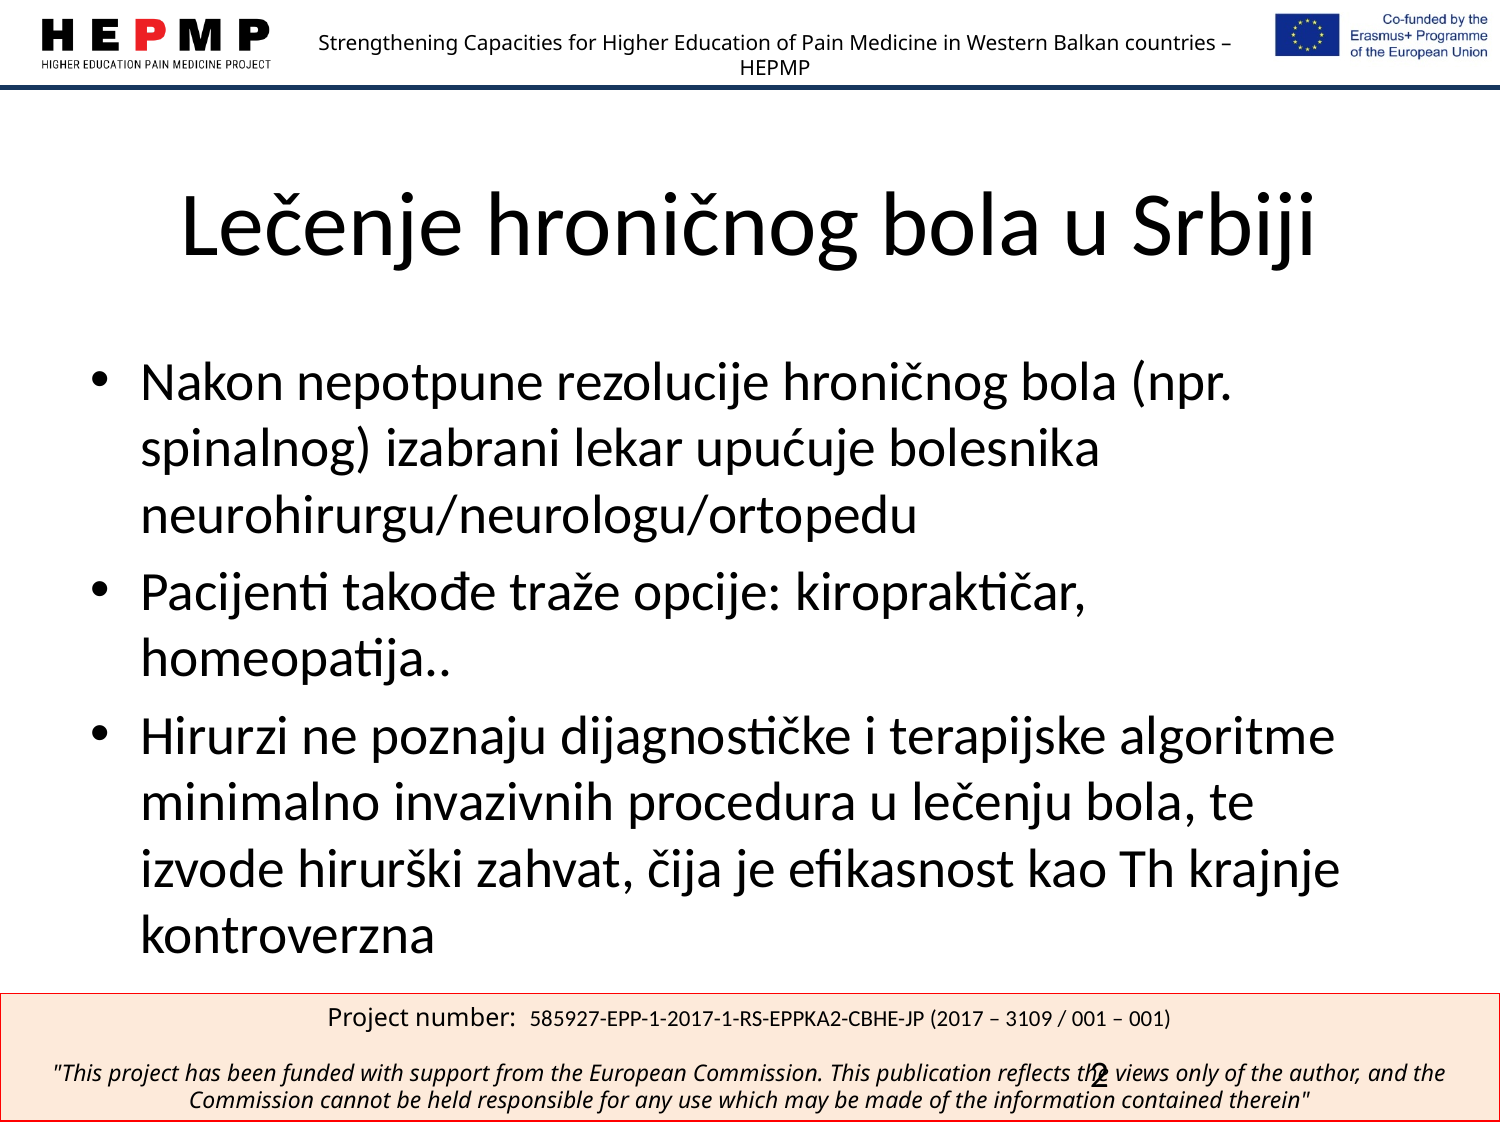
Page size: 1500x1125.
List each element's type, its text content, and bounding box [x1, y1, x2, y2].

title Lečenje hroničnog bola u Srbiji [75, 125, 1425, 313]
slide_number 2 [1074, 1042, 1425, 1103]
picture [0, 0, 300, 100]
picture [1262, 1, 1498, 69]
list Nakon nepotpune rezolucije hroničnog bola (npr. spinalnog) izabrani lekar upućuje bolesnika neurohirurgu/neurologu/ortopedu Pacijenti takođe traže opcije: kiropraktičar, homeopatija.. Hirurzi ne poznaju dijagnostičke i terapijske algoritme minimalno invazivnih procedura u lečenju bola, te izvode hirurški zahvat, čija je efikasnost kao Th krajnje kontroverzna [75, 337, 1425, 975]
